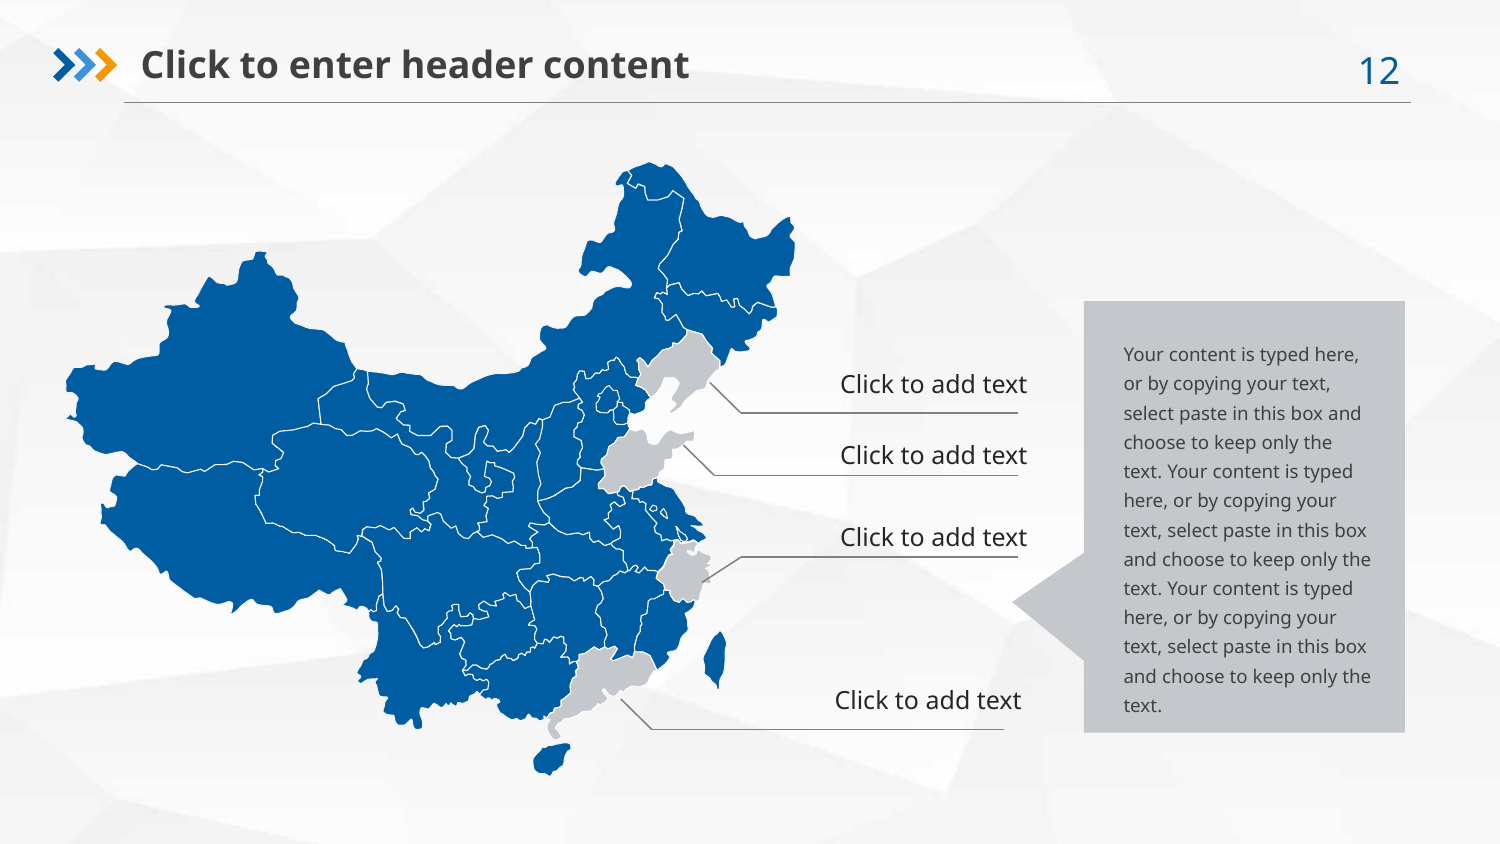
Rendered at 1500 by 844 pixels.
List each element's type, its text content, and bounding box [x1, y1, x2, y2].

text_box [64, 161, 796, 777]
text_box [701, 557, 741, 583]
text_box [709, 382, 741, 414]
text_box Click to add text [828, 362, 1040, 404]
text_box Click to add text [828, 433, 1040, 475]
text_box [620, 698, 653, 730]
text_box [1010, 299, 1408, 735]
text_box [683, 444, 715, 476]
picture [0, 0, 1500, 844]
text_box Your content is typed here, or by copying your text, select paste in this box and choose to keep only the text. Your content is typed here, or by copying your text, select paste in this box and choose to keep only the text. Your content is typed here, or by copying your text, select paste in this box and choose to keep only the text. [1112, 330, 1385, 722]
text_box Click to add text [823, 679, 1034, 721]
text_box Click to enter header content [140, 32, 727, 95]
text_box Click to add text [828, 515, 1040, 557]
